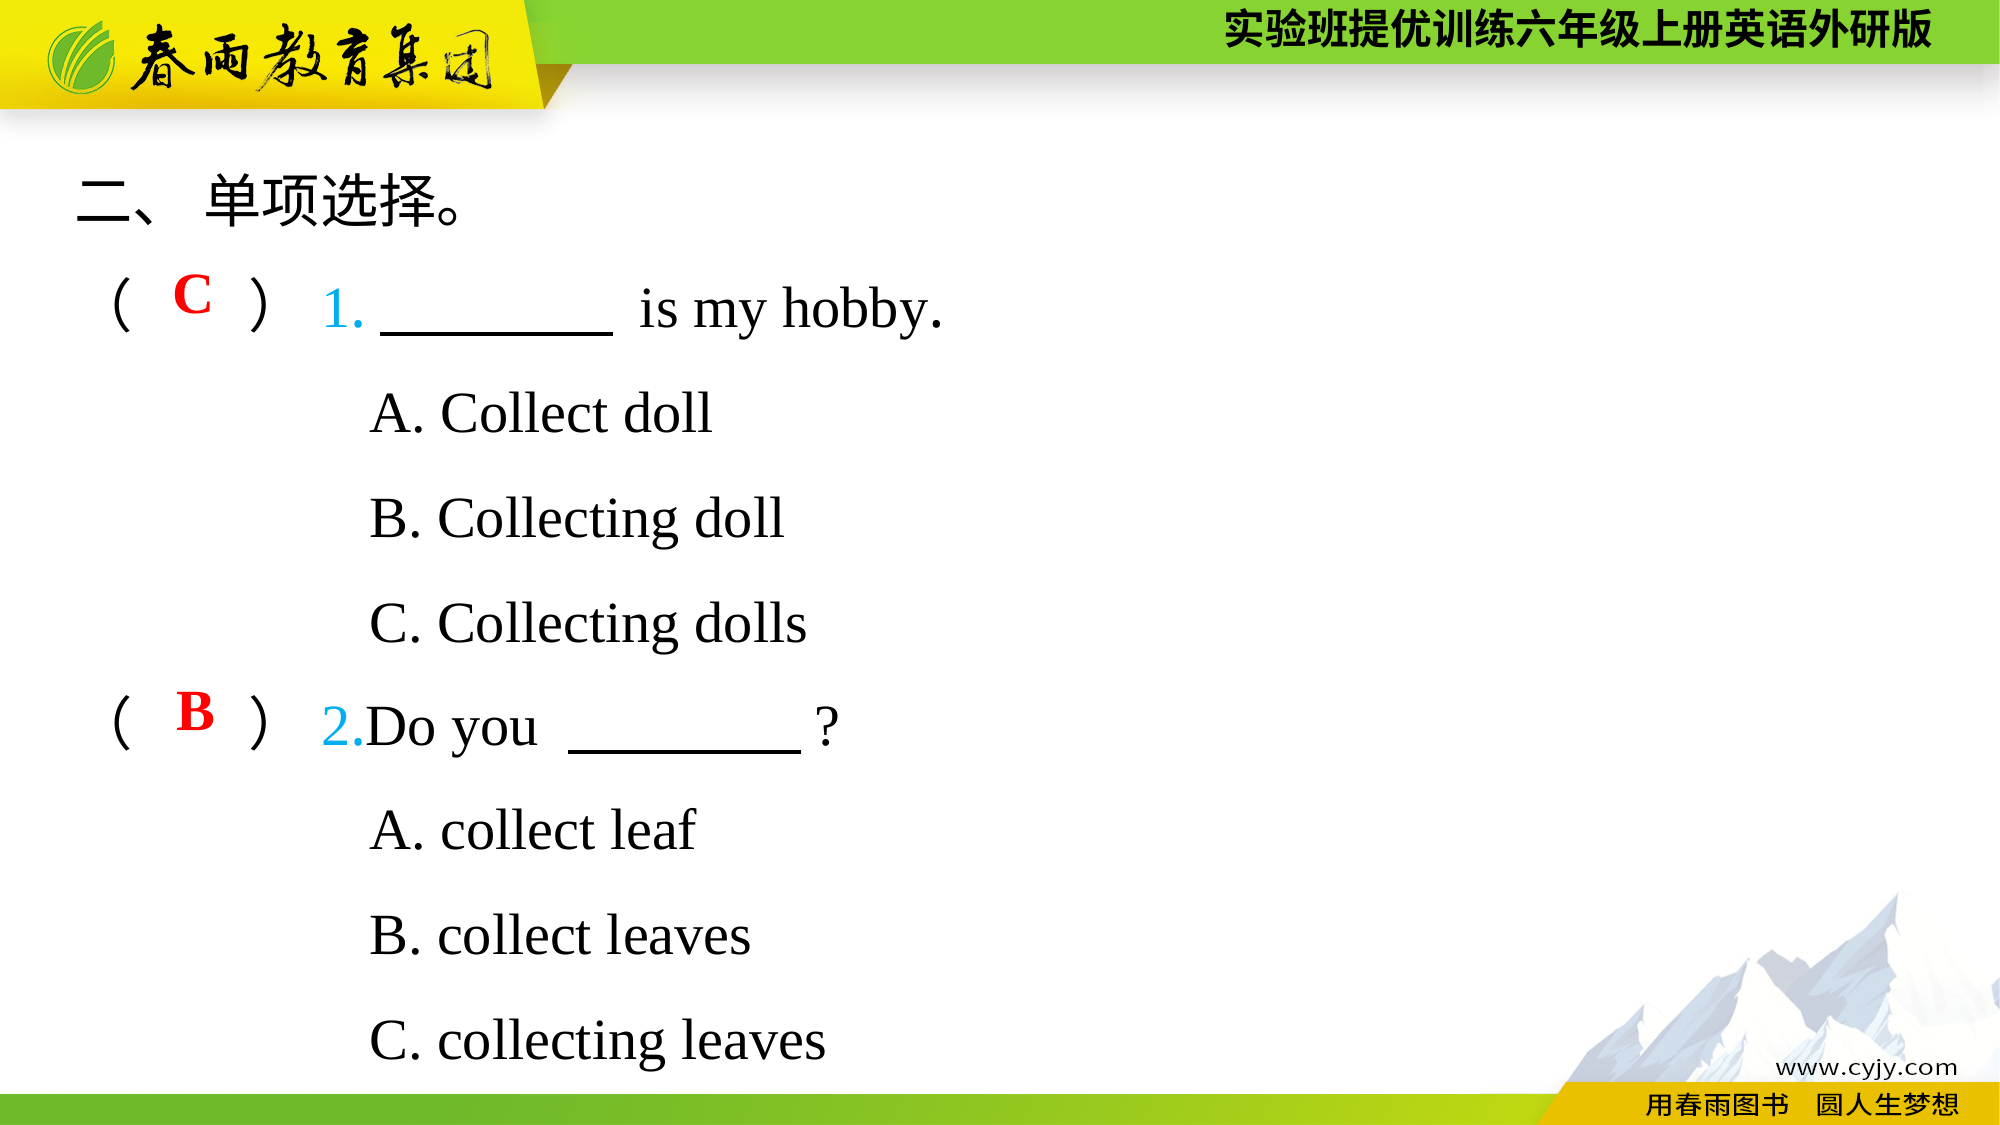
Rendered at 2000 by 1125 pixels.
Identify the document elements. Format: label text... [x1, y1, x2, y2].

text_box C [157, 247, 230, 333]
text_box B [161, 665, 231, 750]
list 二、 单项选择。 （ ）1. is my hobby. A. Collect doll B. Collecting doll C. Collecting dolls [59, 122, 1944, 644]
text_box （ ）2.Do you ? A. collect leaf B. collect leaves C. collecting leaves [59, 644, 1944, 1080]
picture [0, 0, 2000, 1125]
